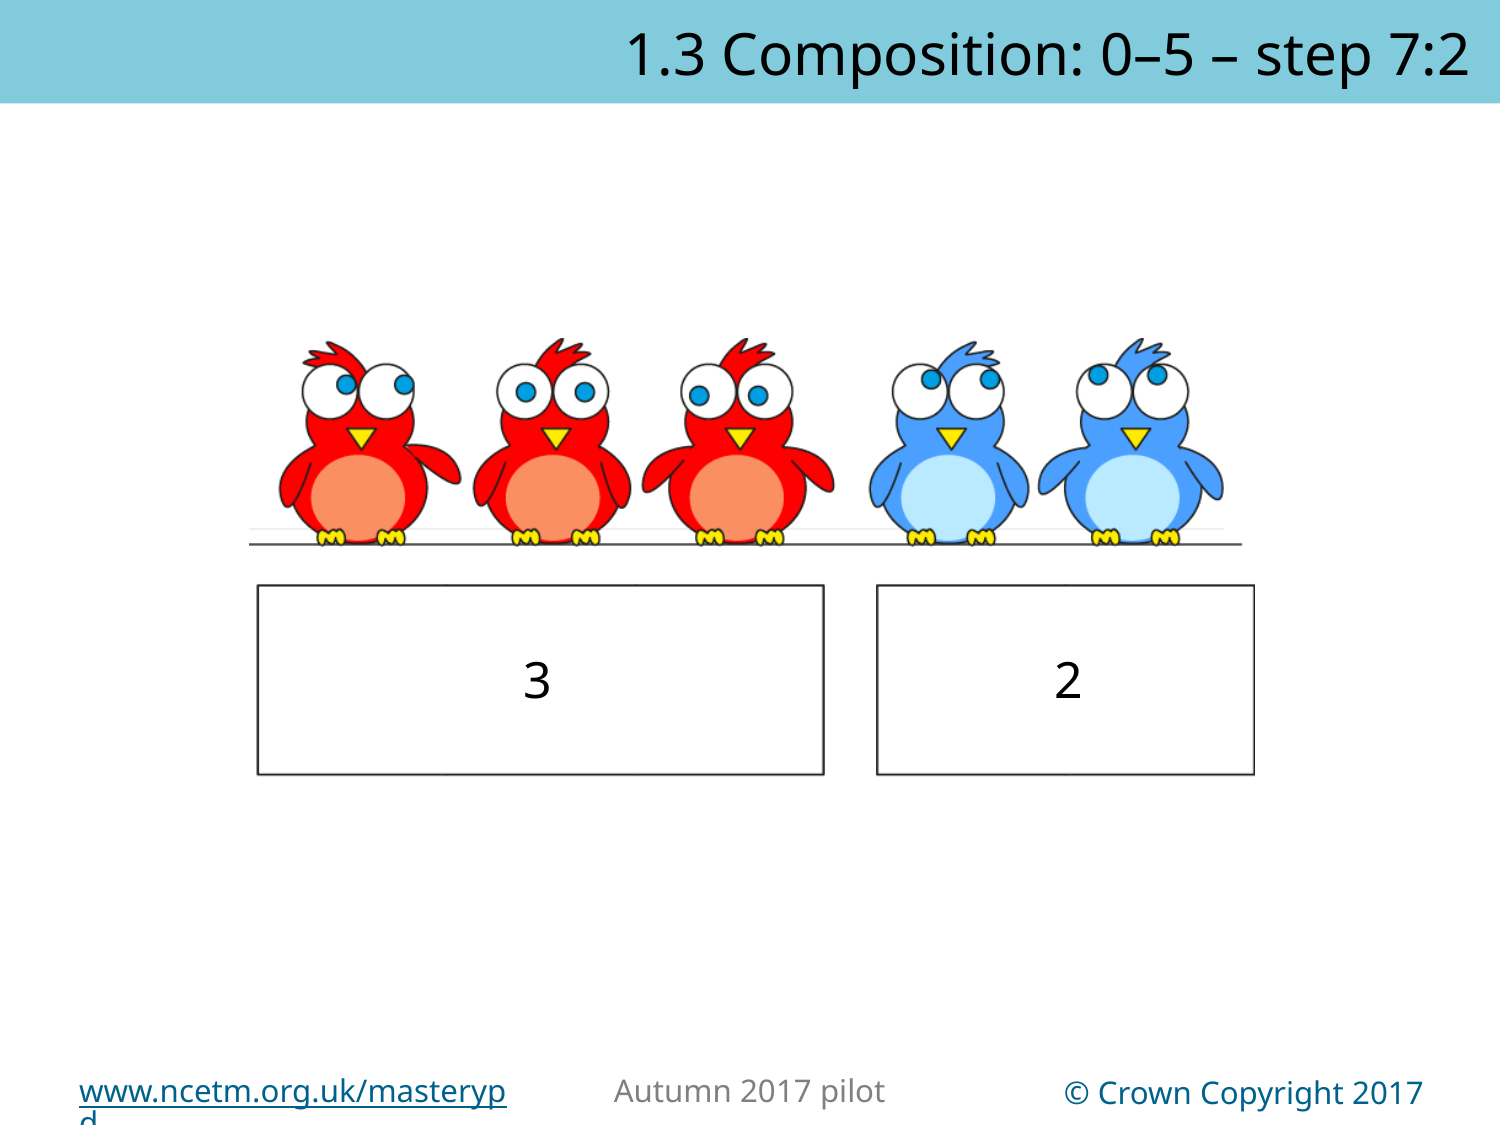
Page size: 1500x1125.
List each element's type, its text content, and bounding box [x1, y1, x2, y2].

list 1.3 Composition: 0–5 – step 7:2 [0, 0, 1500, 104]
picture [249, 337, 1270, 796]
